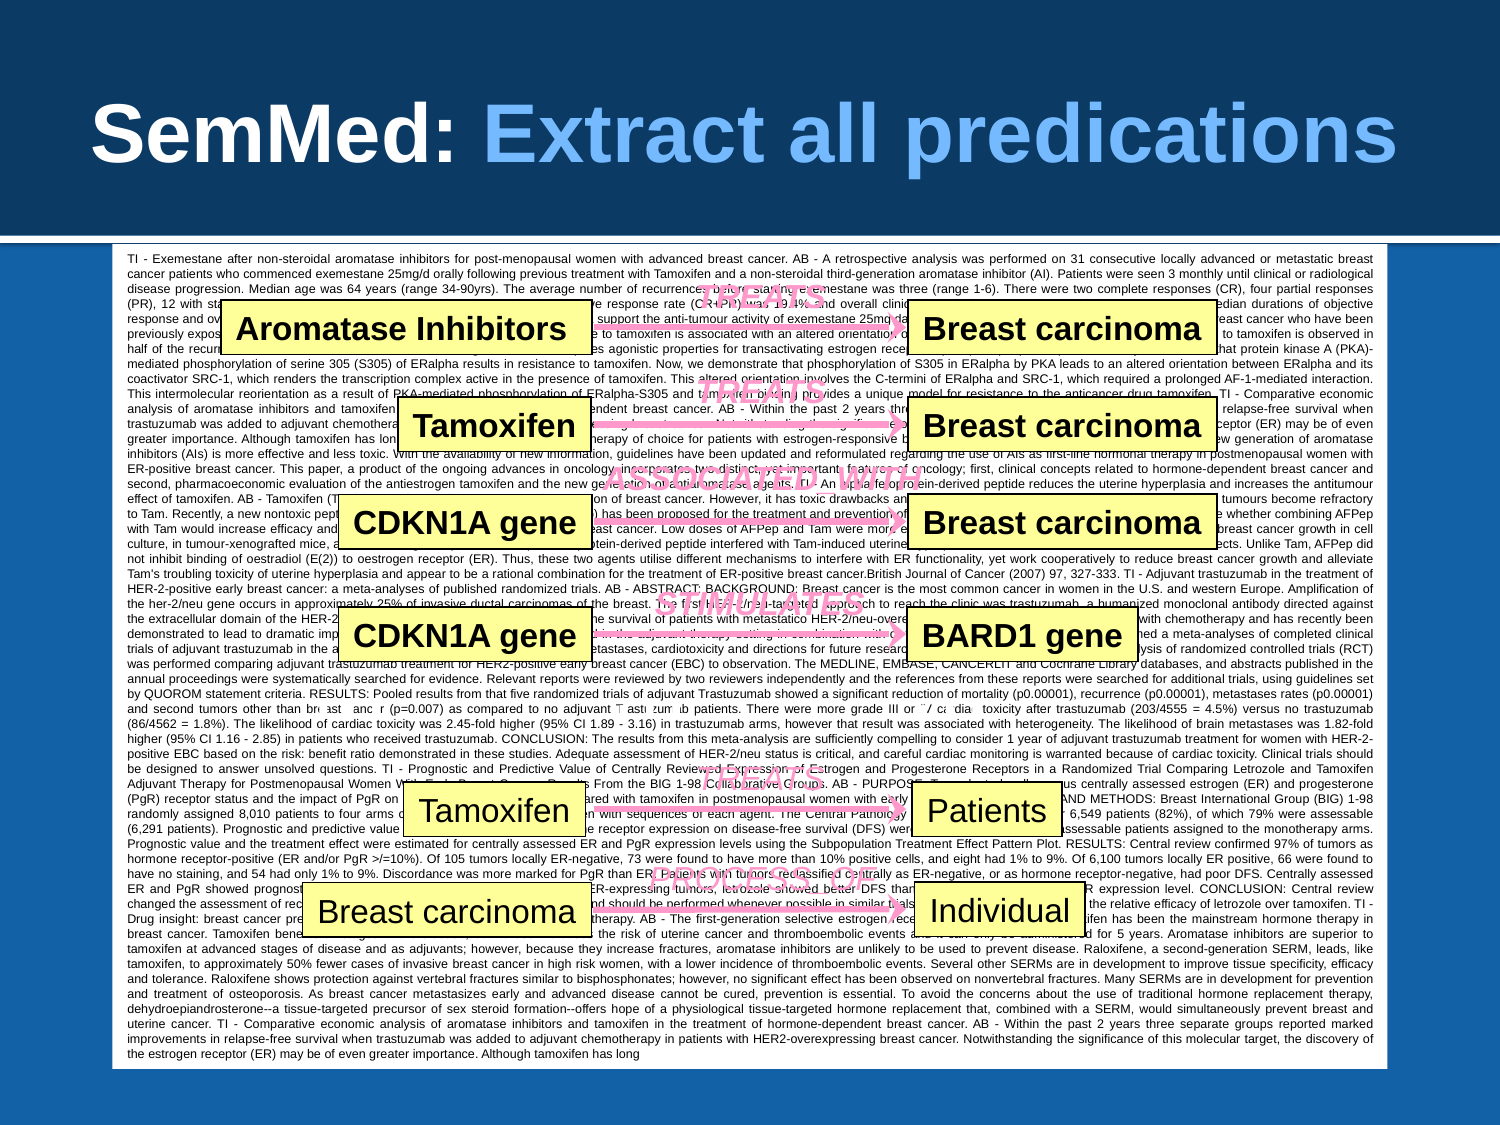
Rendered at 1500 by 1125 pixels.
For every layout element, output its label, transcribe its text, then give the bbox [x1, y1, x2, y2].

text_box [218, 267, 1220, 938]
text_box TI - Exemestane after non-steroidal aromatase inhibitors for post-menopausal women with advanced breast cancer. AB - A retrospective analysis was performed on 31 consecutive locally advanced or metastatic breast cancer patients who commenced exemestane 25mg/d orally following previous treatment with Tamoxifen and a non-steroidal third-generation aromatase inhibitor (AI). Patients were seen 3 monthly until clinical or radiological disease progression. Median age was 64 years (range 34-90yrs). The average number of recurrences before starting exemestane was three (range 1-6). There were two complete responses (CR), four partial responses (PR), 12 with stable disease (SD) and 12 with progressive disease (PD). Objective response rate (CR+PR) was 19.4% and overall clinical benefit (CR+PR+SD 24 weeks) was 54.8%. The median durations of objective response and overall clinical benefit were 18 and 14 months, respectively. This data support the anti-tumour activity of exemestane 25mg daily in patients with locally advanced and/or metastatic breast cancer who have been previously exposed to non-steroidal AIs and Tamoxifen. TI - PKA-induced resistance to tamoxifen is associated with an altered orientation of ERalpha towards co-activator SRC-1. AB - Resistance to tamoxifen is observed in half of the recurrences in breast cancer, where the anti-estrogen tamoxifen acquires agonistic properties for transactivating estrogen receptor alpha (ERalpha). In a previous study, we showed that protein kinase A (PKA)-mediated phosphorylation of serine 305 (S305) of ERalpha results in resistance to tamoxifen. Now, we demonstrate that phosphorylation of S305 in ERalpha by PKA leads to an altered orientation between ERalpha and its coactivator SRC-1, which renders the transcription complex active in the presence of tamoxifen. This altered orientation involves the C-termini of ERalpha and SRC-1, which required a prolonged AF-1-mediated interaction. This intermolecular reorientation as a result of PKA-mediated phosphorylation of ERalpha-S305 and tamoxifen binding provides a unique model for resistance to the anticancer drug tamoxifen. TI - Comparative economic analysis of aromatase inhibitors and tamoxifen in the treatment of hormone-dependent breast cancer. AB - Within the past 2 years three separate groups reported marked improvements in relapse-free survival when trastuzumab was added to adjuvant chemotherapy in patients with HER2-overexpressing breast cancer. Notwithstanding the significance of this molecular target, the discovery of the estrogen receptor (ER) may be of even greater importance. Although tamoxifen has long been considered the hormonal therapy of choice for patients with estrogen-responsive breast cancer, accumulating clinical data suggest the new generation of aromatase inhibitors (AIs) is more effective and less toxic. With the availability of new information, guidelines have been updated and reformulated regarding the use of AIs as first-line hormonal therapy in postmenopausal women with ER-positive breast cancer. This paper, a product of the ongoing advances in oncology, incorporates two distinct, yet important, features of oncology; first, clinical concepts related to hormone-dependent breast cancer and second, pharmacoeconomic evaluation of the antiestrogen tamoxifen and the new generation of antiaromatase agents. TI - An alpha-fetoprotein-derived peptide reduces the uterine hyperplasia and increases the antitumour effect of tamoxifen. AB - Tamoxifen (Tam) is effective for the treatment and prevention of breast cancer. However, it has toxic drawbacks and has limited-duration utility because, over time, human tumours become refractory to Tam. Recently, a new nontoxic peptide, alpha-fetoprotein-derived peptide (AFPep) has been proposed for the treatment and prevention of breast cancer. The purpose of this paper is to determine whether combining AFPep with Tam would increase efficacy and reduce toxicity in experimental models of breast cancer. Low doses of AFPep and Tam were more effective in combination than either agent alone against breast cancer growth in cell culture, in tumour-xenografted mice, and in carcinogen-exposed rats. alpha-Fetoprotein-derived peptide interfered with Tam-induced uterine hyperplasia in immature mice, and showed no toxic effects. Unlike Tam, AFPep did not inhibit binding of oestradiol (E(2)) to oestrogen receptor (ER). Thus, these two agents utilise different mechanisms to interfere with ER functionality, yet work cooperatively to reduce breast cancer growth and alleviate Tam's troubling toxicity of uterine hyperplasia and appear to be a rational combination for the treatment of ER-positive breast cancer.British Journal of Cancer (2007) 97, 327-333. TI - Adjuvant trastuzumab in the treatment of HER-2-positive early breast cancer: a meta-analyses of published randomized trials. AB - ABSTRACT: BACKGROUND: Breast cancer is the most common cancer in women in the U.S. and western Europe. Amplification of the her-2/neu gene occurs in approximately 25% of invasive ductal carcinomas of the breast. The first HER-2/neu-targeted approach to reach the clinic was trastuzumab, a humanized monoclonal antibody directed against the extracellular domain of the HER-2/neu protein. Trastuzumab therapy prolongs the survival of patients with metastatico HER-2/neu-overexpressing breast cancer when combined with chemotherapy and has recently been demonstrated to lead to dramatic improvements in disease-free survival when used in the adjuvant therapy setting in combination with or following chemotherapy. Here, we performed a meta-analyses of completed clinical trials of adjuvant trastuzumab in the adjuvant setting. Survival, recurrence, brain metastases, cardiotoxicity and directions for future research are discussed. METHODS: A meta-analysis of randomized controlled trials (RCT) was performed comparing adjuvant trastuzumab treatment for HER2-positive early breast cancer (EBC) to observation. The MEDLINE, EMBASE, CANCERLIT and Cochrane Library databases, and abstracts published in the annual proceedings were systematically searched for evidence. Relevant reports were reviewed by two reviewers independently and the references from these reports were searched for additional trials, using guidelines set by QUOROM statement criteria. RESULTS: Pooled results from that five randomized trials of adjuvant Trastuzumab showed a significant reduction of mortality (p0.00001), recurrence (p0.00001), metastases rates (p0.00001) and second tumors other than breast cancer (p=0.007) as compared to no adjuvant Trastuzumab patients. There were more grade III or IV cardiac toxicity after trastuzumab (203/4555 = 4.5%) versus no trastuzumab (86/4562 = 1.8%). The likelihood of cardiac toxicity was 2.45-fold higher (95% CI 1.89 - 3.16) in trastuzumab arms, however that result was associated with heterogeneity. The likelihood of brain metastases was 1.82-fold higher (95% CI 1.16 - 2.85) in patients who received trastuzumab. CONCLUSION: The results from this meta-analysis are sufficiently compelling to consider 1 year of adjuvant trastuzumab treatment for women with HER-2-positive EBC based on the risk: benefit ratio demonstrated in these studies. Adequate assessment of HER-2/neu status is critical, and careful cardiac monitoring is warranted because of cardiac toxicity. Clinical trials should be designed to answer unsolved questions. TI - Prognostic and Predictive Value of Centrally Reviewed Expression of Estrogen and Progesterone Receptors in a Randomized Trial Comparing Letrozole and Tamoxifen Adjuvant Therapy for Postmenopausal Women With Early Breast Cancer: Results From the BIG 1-98 Collaborative Groups. AB - PURPOSE: To evaluate locally versus centrally assessed estrogen (ER) and progesterone (PgR) receptor status and the impact of PgR on letrozole adjuvant therapy compared with tamoxifen in postmenopausal women with early breast cancer. PATIENTS AND METHODS: Breast International Group (BIG) 1-98 randomly assigned 8,010 patients to four arms comparing letrozole and tamoxifen with sequences of each agent. The Central Pathology Office received material for 6,549 patients (82%), of which 79% were assessable (6,291 patients). Prognostic and predictive value of both local and central hormone receptor expression on disease-free survival (DFS) were evaluated among 3,650 assessable patients assigned to the monotherapy arms. Prognostic value and the treatment effect were estimated for centrally assessed ER and PgR expression levels using the Subpopulation Treatment Effect Pattern Plot. RESULTS: Central review confirmed 97% of tumors as hormone receptor-positive (ER and/or PgR >/=10%). Of 105 tumors locally ER-negative, 73 were found to have more than 10% positive cells, and eight had 1% to 9%. Of 6,100 tumors locally ER positive, 66 were found to have no staining, and 54 had only 1% to 9%. Discordance was more marked for PgR than ER. Patients with tumors reclassified centrally as ER-negative, or as hormone receptor-negative, had poor DFS. Centrally assessed ER and PgR showed prognostic value. Among patients with centrally assessed ER-expressing tumors, letrozole showed better DFS than tamoxifen, irrespective of PgR expression level. CONCLUSION: Central review changed the assessment of receptor status in a substantial proportion of patients, and should be performed whenever possible in similar trials. PgR expression did not affect the relative efficacy of letrozole over tamoxifen. TI - Drug insight: breast cancer prevention and tissue-targeted hormone replacement therapy. AB - The first-generation selective estrogen receptor modulator (SERM) tamoxifen has been the mainstream hormone therapy in breast cancer. Tamoxifen benefits all stages of the disease, but its use increases the risk of uterine cancer and thromboembolic events and it can only be administered for 5 years. Aromatase inhibitors are superior to tamoxifen at advanced stages of disease and as adjuvants; however, because they increase fractures, aromatase inhibitors are unlikely to be used to prevent disease. Raloxifene, a second-generation SERM, leads, like tamoxifen, to approximately 50% fewer cases of invasive breast cancer in high risk women, with a lower incidence of thromboembolic events. Several other SERMs are in development to improve tissue specificity, efficacy and tolerance. Raloxifene shows protection against vertebral fractures similar to bisphosphonates; however, no significant effect has been observed on nonvertebral fractures. Many SERMs are in development for prevention and treatment of osteoporosis. As breast cancer metastasizes early and advanced disease cannot be cured, prevention is essential. To avoid the concerns about the use of traditional hormone replacement therapy, dehydroepiandrosterone--a tissue-targeted precursor of sex steroid formation--offers hope of a physiological tissue-targeted hormone replacement that, combined with a SERM, would simultaneously prevent breast and uterine cancer. TI - Comparative economic analysis of aromatase inhibitors and tamoxifen in the treatment of hormone-dependent breast cancer. AB - Within the past 2 years three separate groups reported marked improvements in relapse-free survival when trastuzumab was added to adjuvant chemotherapy in patients with HER2-overexpressing breast cancer. Notwithstanding the significance of this molecular target, the discovery of the estrogen receptor (ER) may be of even greater importance. Although tamoxifen has long [112, 244, 1388, 1069]
title SemMed: Extract all predications [75, 26, 1425, 232]
